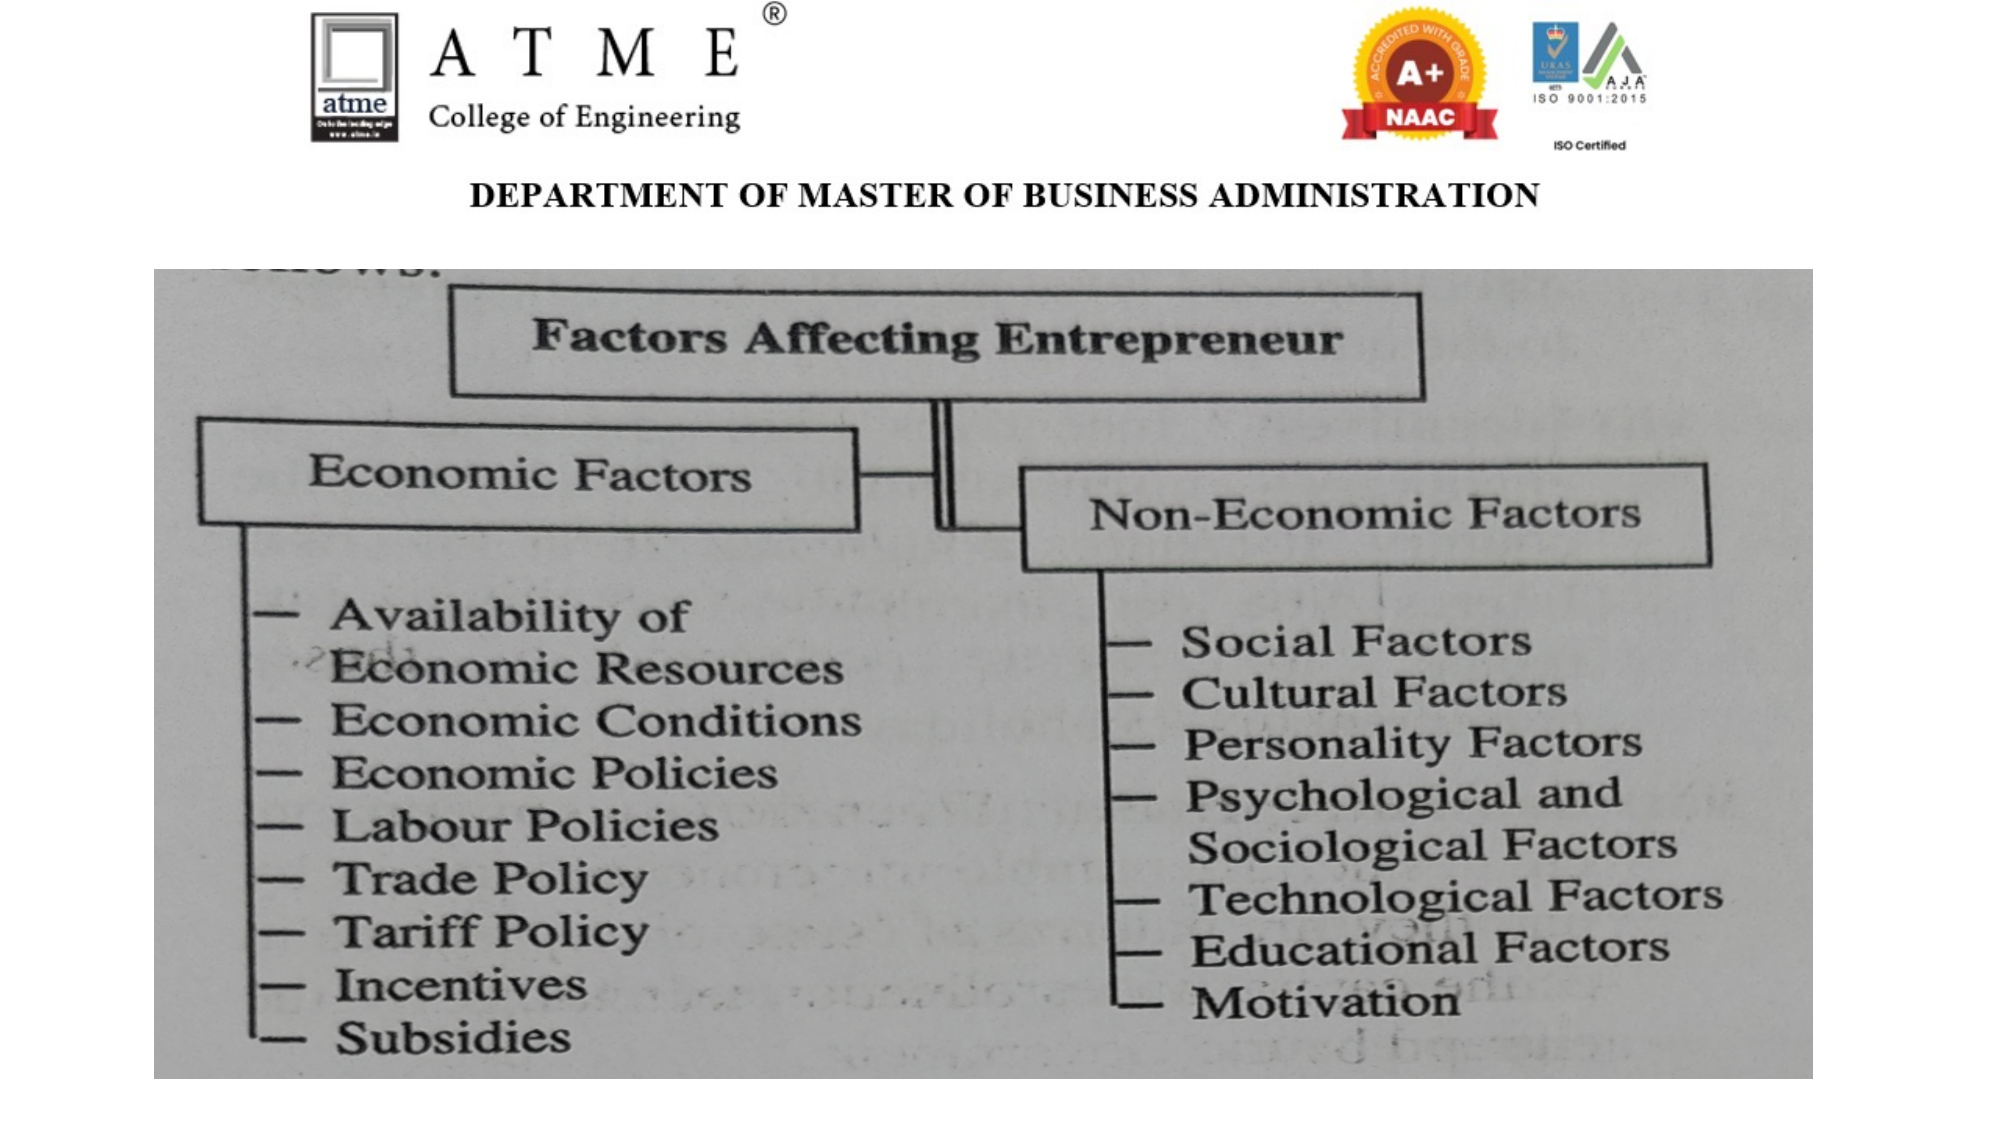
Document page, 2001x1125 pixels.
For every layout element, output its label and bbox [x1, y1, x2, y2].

picture [303, 0, 1697, 215]
list [154, 269, 1813, 1080]
